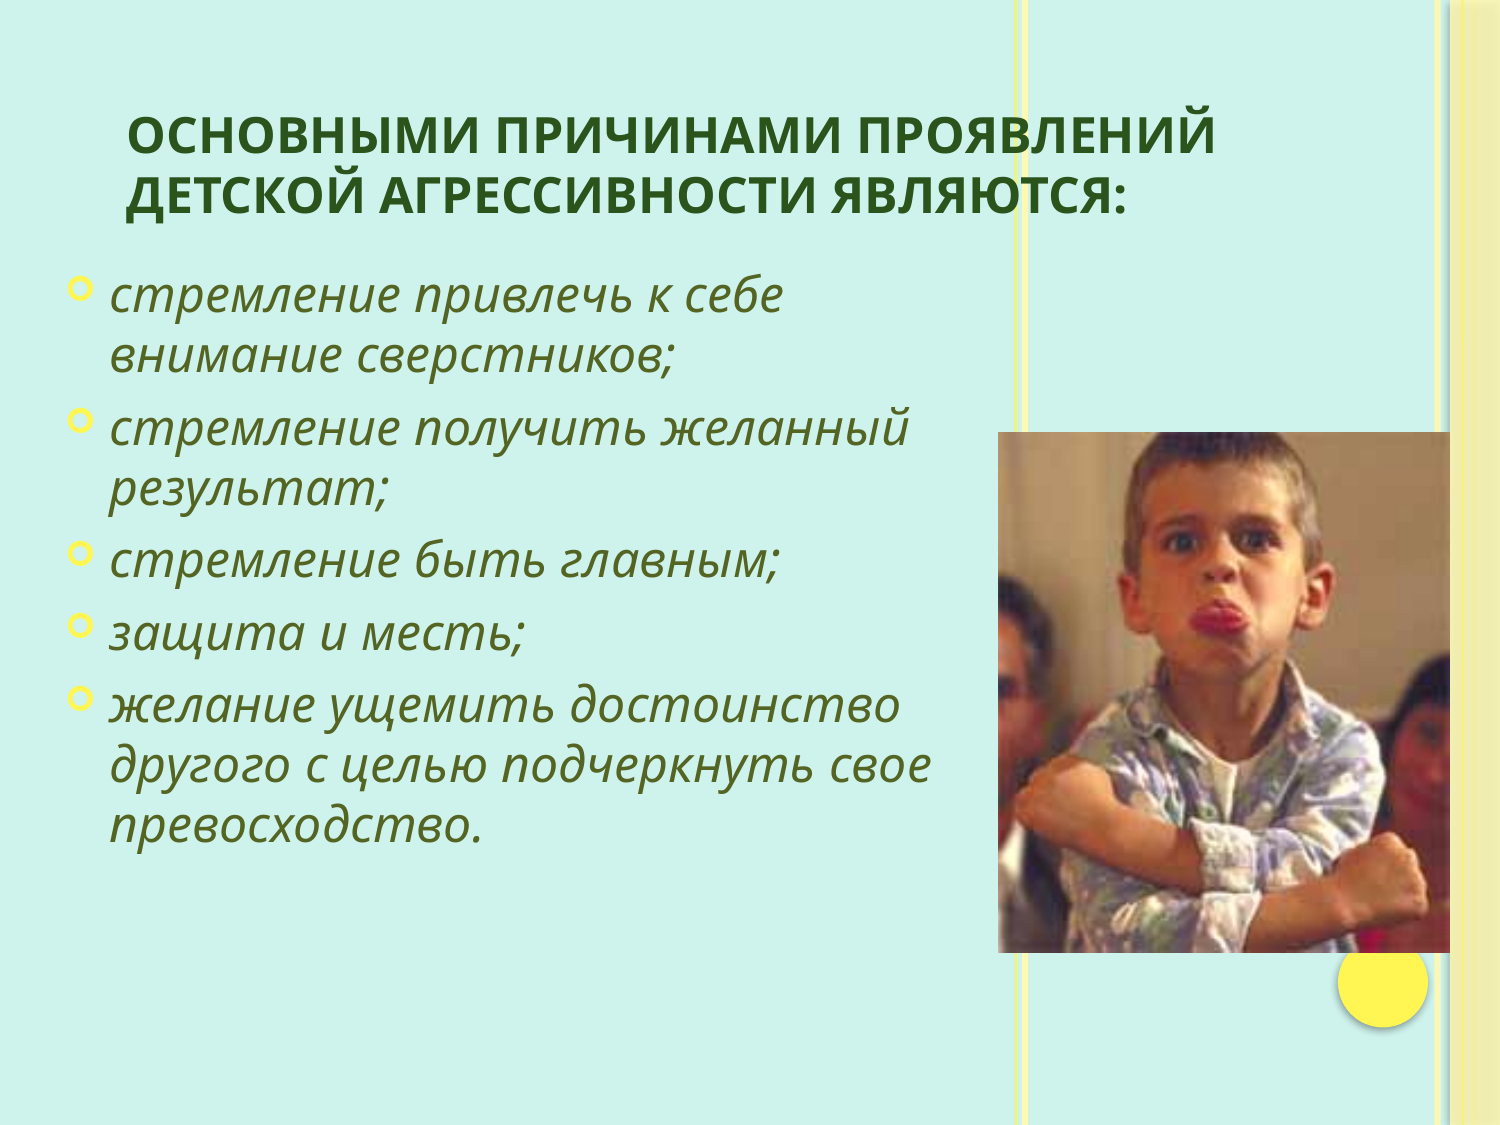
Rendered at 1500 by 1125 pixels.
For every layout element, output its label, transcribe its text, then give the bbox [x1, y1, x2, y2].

title Основными причинами проявлений детской агрессивности являются: [112, 78, 1234, 269]
list стремление привлечь к себе внимание сверстников; стремление получить желанный результат; стремление быть главным; защита и месть; желание ущемить достоинство другого с целью подчеркнуть свое превосходство. [50, 255, 975, 1083]
picture [997, 432, 1451, 953]
